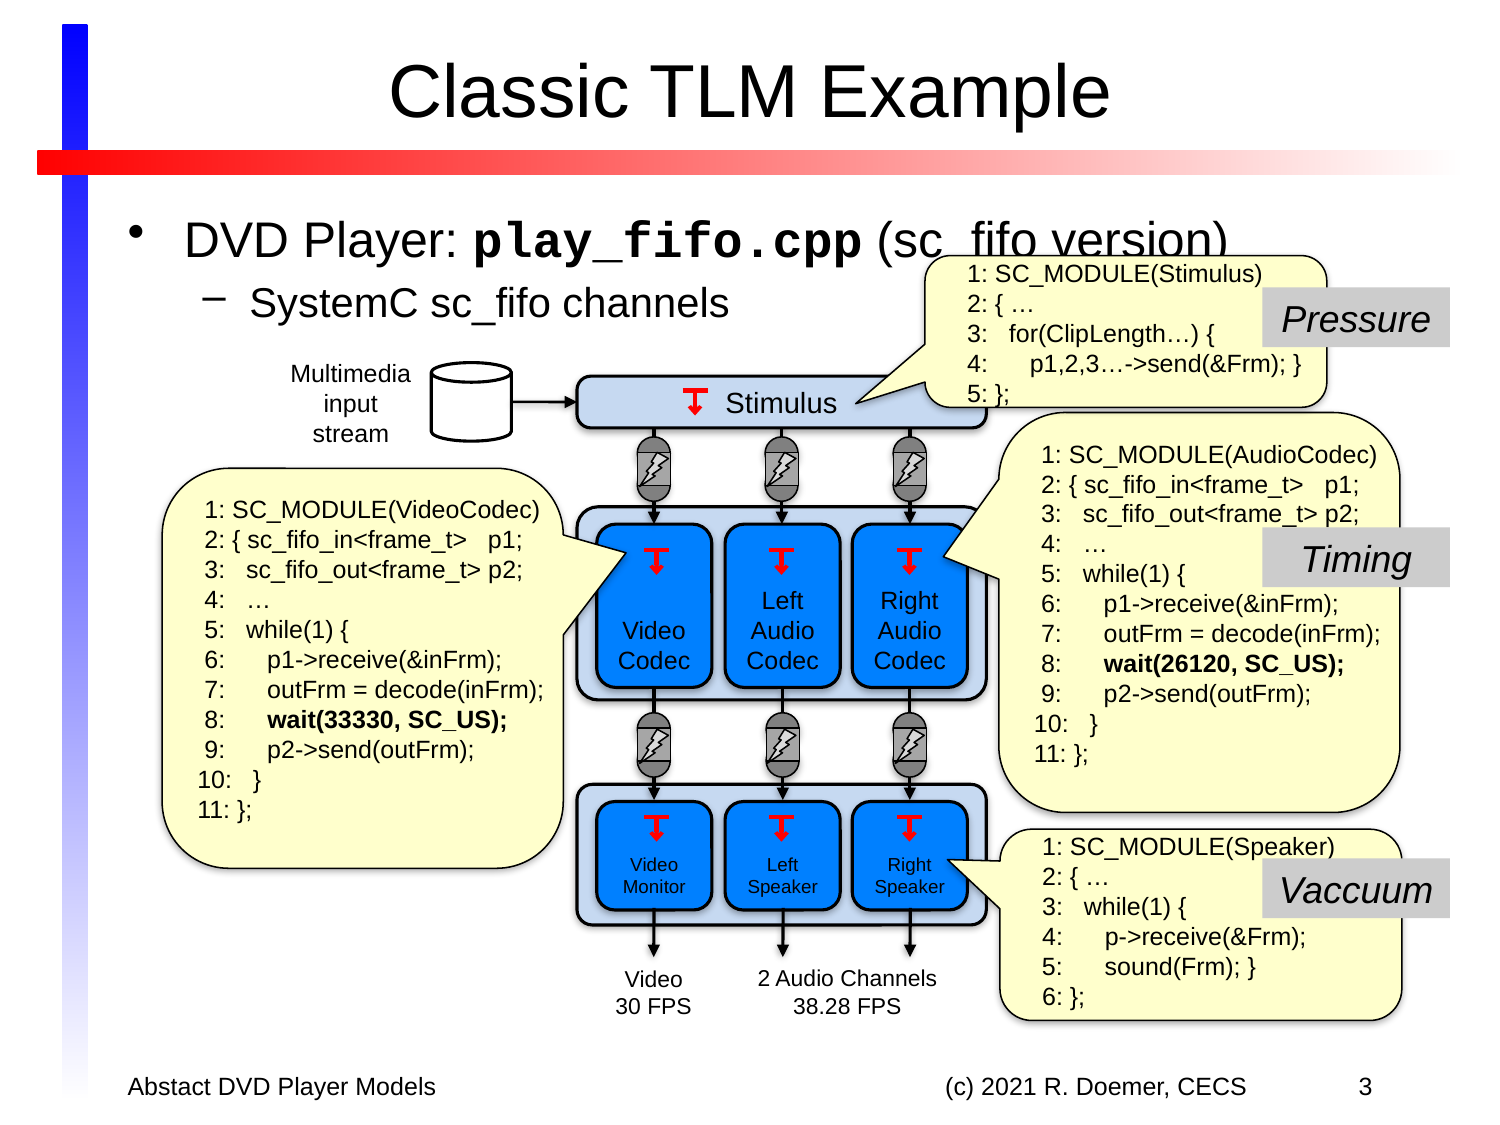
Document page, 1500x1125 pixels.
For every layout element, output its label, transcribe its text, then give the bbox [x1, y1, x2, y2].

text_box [896, 816, 923, 842]
text_box Vaccuum [1406, 858, 1450, 919]
footer (c) 2021 R. Doemer, CECS [774, 1062, 1263, 1100]
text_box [987, 584, 1388, 860]
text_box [274, 349, 987, 1029]
title Classic TLM Example [112, 24, 1388, 150]
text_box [682, 390, 708, 416]
slide_number 3 [1287, 1062, 1388, 1100]
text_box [768, 816, 795, 842]
slide_number Abstact DVD Player Models [112, 1062, 774, 1100]
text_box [998, 412, 1401, 813]
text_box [896, 549, 923, 576]
text_box Timing [1405, 527, 1450, 588]
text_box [999, 823, 1403, 1021]
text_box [643, 816, 670, 842]
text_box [161, 468, 564, 869]
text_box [643, 549, 670, 576]
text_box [768, 549, 795, 576]
text_box Pressure [1331, 287, 1450, 348]
list DVD Player: play_fifo.cpp (sc_fifo version) SystemC sc_fifo channels [112, 200, 1388, 1025]
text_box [924, 249, 1328, 424]
